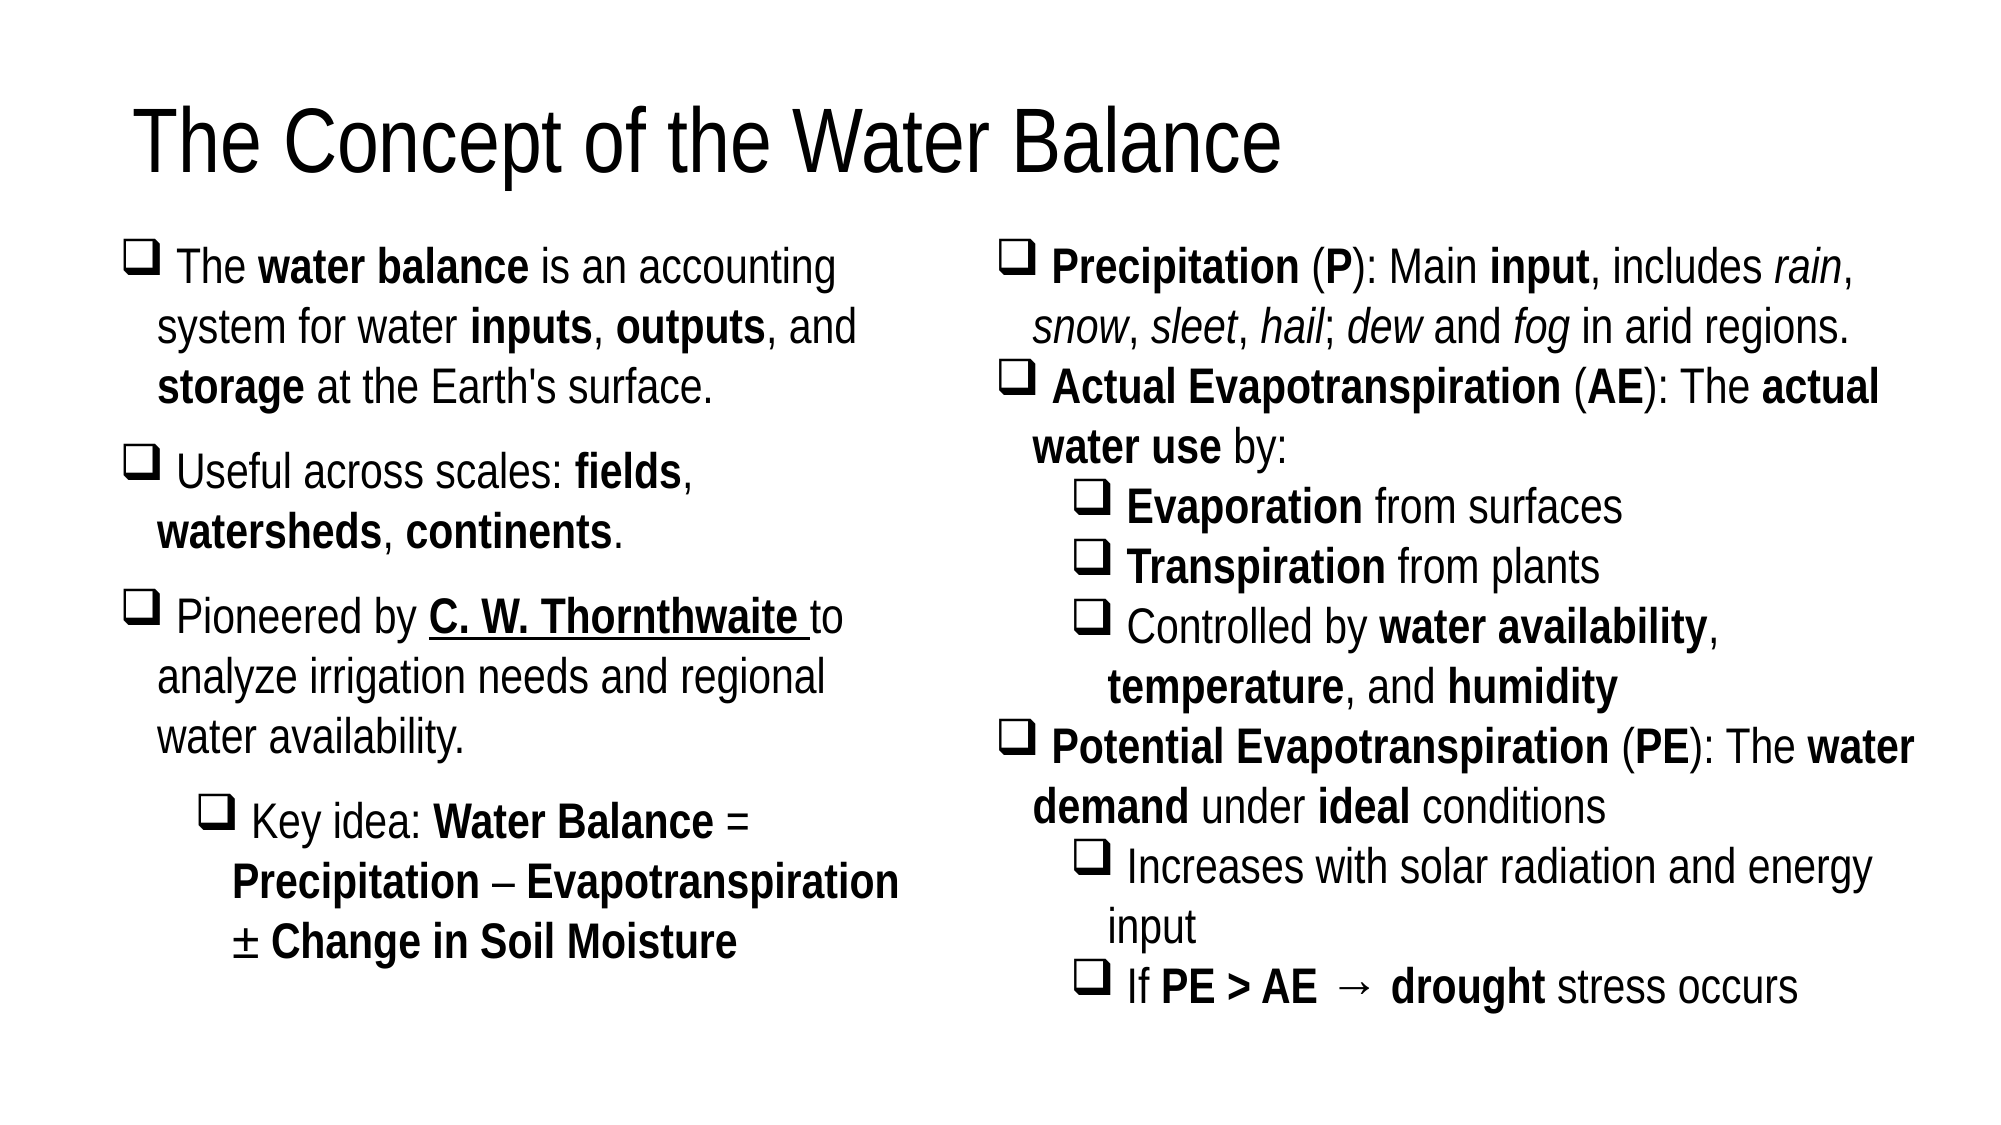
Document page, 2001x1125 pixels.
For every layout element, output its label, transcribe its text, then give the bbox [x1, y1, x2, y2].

text_box Precipitation (P): Main input, includes rain, snow, sleet, hail; dew and fog in arid regions. Actual Evapotranspiration (AE): The actual water use by: Evaporation from surfaces Transpiration from plants Controlled by water availability, temperature, and humidity Potential Evapotranspiration (PE): The water demand under ideal conditions Increases with solar radiation and energy input If PE > AE → drought stress occurs [980, 226, 1959, 1022]
title The Concept of the Water Balance [117, 59, 1843, 227]
text_box The water balance is an accounting system for water inputs, outputs, and storage at the Earth's surface. Useful across scales: fields, watersheds, continents. Pioneered by C. W. Thornthwaite to analyze irrigation needs and regional water availability. Key idea: Water Balance = Precipitation – Evapotranspiration ± Change in Soil Moisture [104, 226, 924, 1022]
